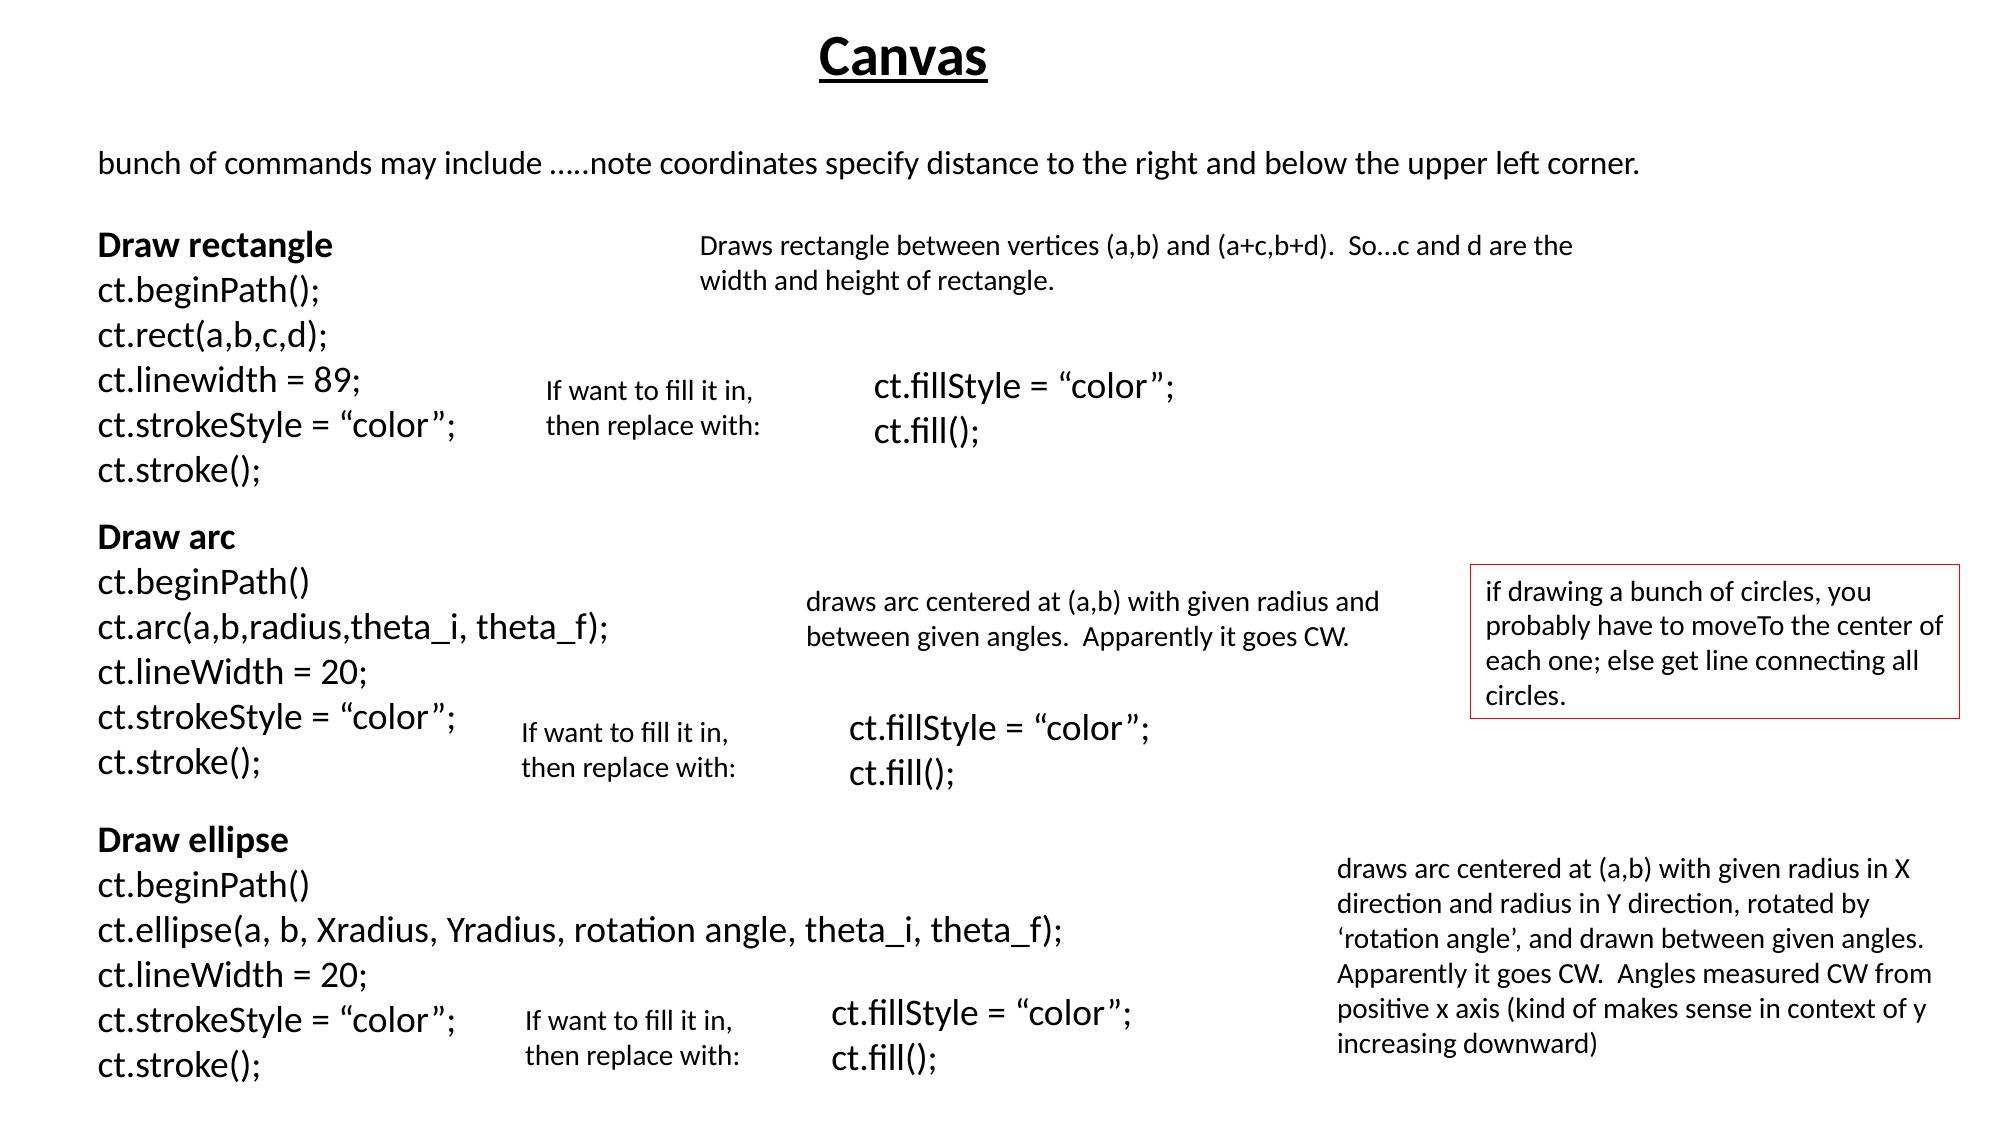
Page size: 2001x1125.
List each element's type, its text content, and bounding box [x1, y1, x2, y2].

text_box Draws rectangle between vertices (a,b) and (a+c,b+d). So…c and d are the width and height of rectangle. [685, 218, 1616, 304]
text_box ct.fillStyle = “color”; ct.fill(); [834, 695, 1238, 801]
text_box if drawing a bunch of circles, you probably have to moveTo the center of each one; else get line connecting all circles. [1470, 564, 1960, 719]
text_box ct.fillStyle = “color”; ct.fill(); [816, 980, 1220, 1086]
text_box ct.fillStyle = “color”; ct.fill(); [858, 354, 1262, 459]
text_box If want to fill it in, then replace with: [506, 705, 784, 791]
text_box If want to fill it in, then replace with: [510, 994, 788, 1079]
text_box Draw arc ct.beginPath() ct.arc(a,b,radius,theta_i, theta_f); ct.lineWidth = 20; ct.strokeStyle = “color”; ct.stroke(); [82, 504, 633, 790]
text_box If want to fill it in, then replace with: [531, 364, 809, 449]
text_box Draw rectangle ct.beginPath(); ct.rect(a,b,c,d); ct.linewidth = 89; ct.strokeStyle = “color”; ct.stroke(); [82, 212, 653, 498]
text_box draws arc centered at (a,b) with given radius in X direction and radius in Y direction, rotated by ‘rotation angle’, and drawn between given angles. Apparently it goes CW. Angles measured CW from positive x axis (kind of makes sense in context of y increasing downward) [1322, 841, 1948, 1067]
text_box Canvas [804, 9, 1026, 95]
text_box bunch of commands may include …..note coordinates specify distance to the right and below the upper left corner. [82, 133, 1748, 189]
text_box Draw ellipse ct.beginPath() ct.ellipse(a, b, Xradius, Yradius, rotation angle, theta_i, theta_f); ct.lineWidth = 20; ct.strokeStyle = “color”; ct.stroke(); [82, 807, 1097, 1093]
text_box draws arc centered at (a,b) with given radius and between given angles. Apparently it goes CW. [791, 574, 1417, 660]
